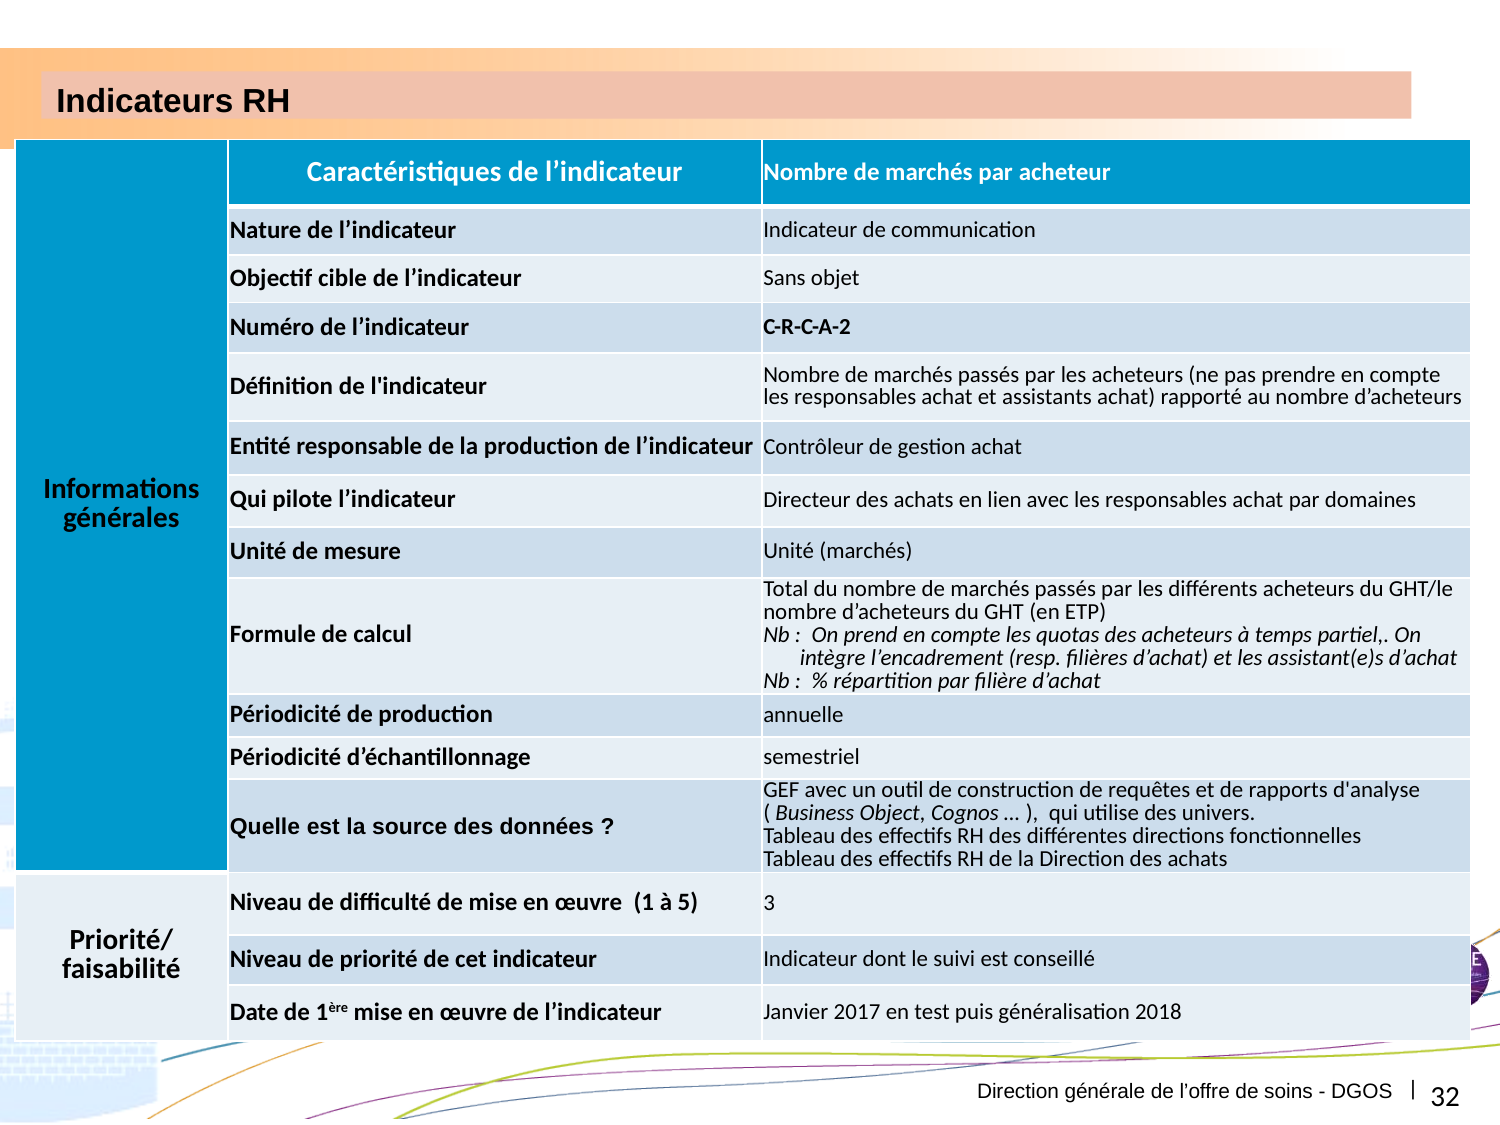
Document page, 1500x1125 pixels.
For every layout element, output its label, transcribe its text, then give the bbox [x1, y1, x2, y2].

table_cell Priorité/ faisabilité [16, 875, 227, 1040]
table_cell Définition de l'indicateur [229, 354, 761, 420]
table_cell Numéro de l’indicateur [229, 303, 761, 352]
table_cell Indicateur dont le suivi est conseillé [763, 936, 1470, 984]
table_cell Unité (marchés) [763, 528, 1470, 577]
table_cell Total du nombre de marchés passés par les différents acheteurs du GHT/le nombre d’acheteurs du GHT (en ETP) Nb : On prend en compte les quotas des acheteurs à temps partiel,. On intègre l’encadrement (resp. filières d’achat) et les assistant(e)s d’achat Nb : % répartition par filière d’achat [763, 579, 1470, 693]
table_cell semestriel [763, 738, 1470, 778]
table_cell Indicateur de communication [763, 209, 1470, 254]
table_cell Quelle est la source des données ? [229, 780, 761, 872]
table_cell Nombre de marchés passés par les acheteurs (ne pas prendre en compte les responsables achat et assistants achat) rapporté au nombre d’acheteurs [763, 354, 1470, 420]
table_cell Niveau de priorité de cet indicateur [229, 936, 761, 984]
table_cell Unité de mesure [229, 528, 761, 577]
table_cell Nature de l’indicateur [229, 209, 761, 254]
table_cell Qui pilote l’indicateur [229, 476, 761, 526]
table_header Caractéristiques de l’indicateur [229, 140, 761, 204]
table_cell Sans objet [763, 256, 1470, 302]
table_cell C-R-C-A-2 [763, 303, 1470, 352]
table_cell Date de 1ère mise en œuvre de l’indicateur [229, 986, 761, 1040]
table_cell Niveau de difficulté de mise en œuvre (1 à 5) [229, 873, 761, 934]
table_cell Formule de calcul [229, 579, 761, 693]
picture [164, 827, 1500, 1119]
table_cell Entité responsable de la production de l’indicateur [229, 422, 761, 474]
table_header Nombre de marchés par acheteur [763, 140, 1470, 204]
table_cell GEF avec un outil de construction de requêtes et de rapports d'analyse ( Business Object, Cognos … ), qui utilise des univers. Tableau des effectifs RH des différentes directions fonctionnelles Tableau des effectifs RH de la Direction des achats [763, 780, 1470, 872]
table_cell Objectif cible de l’indicateur [229, 256, 761, 302]
table_cell annuelle [763, 695, 1470, 736]
table_header Informations générales [16, 140, 227, 870]
table_cell Périodicité de production [229, 695, 761, 736]
table_cell Périodicité d’échantillonnage [229, 738, 761, 778]
slide_number 32 [1430, 1077, 1463, 1103]
table_cell Contrôleur de gestion achat [763, 422, 1470, 474]
table_cell Directeur des achats en lien avec les responsables achat par domaines [763, 476, 1470, 526]
table_cell Janvier 2017 en test puis généralisation 2018 [763, 986, 1470, 1040]
table_cell 3 [763, 873, 1470, 934]
text_box Indicateurs RH [41, 71, 1412, 119]
